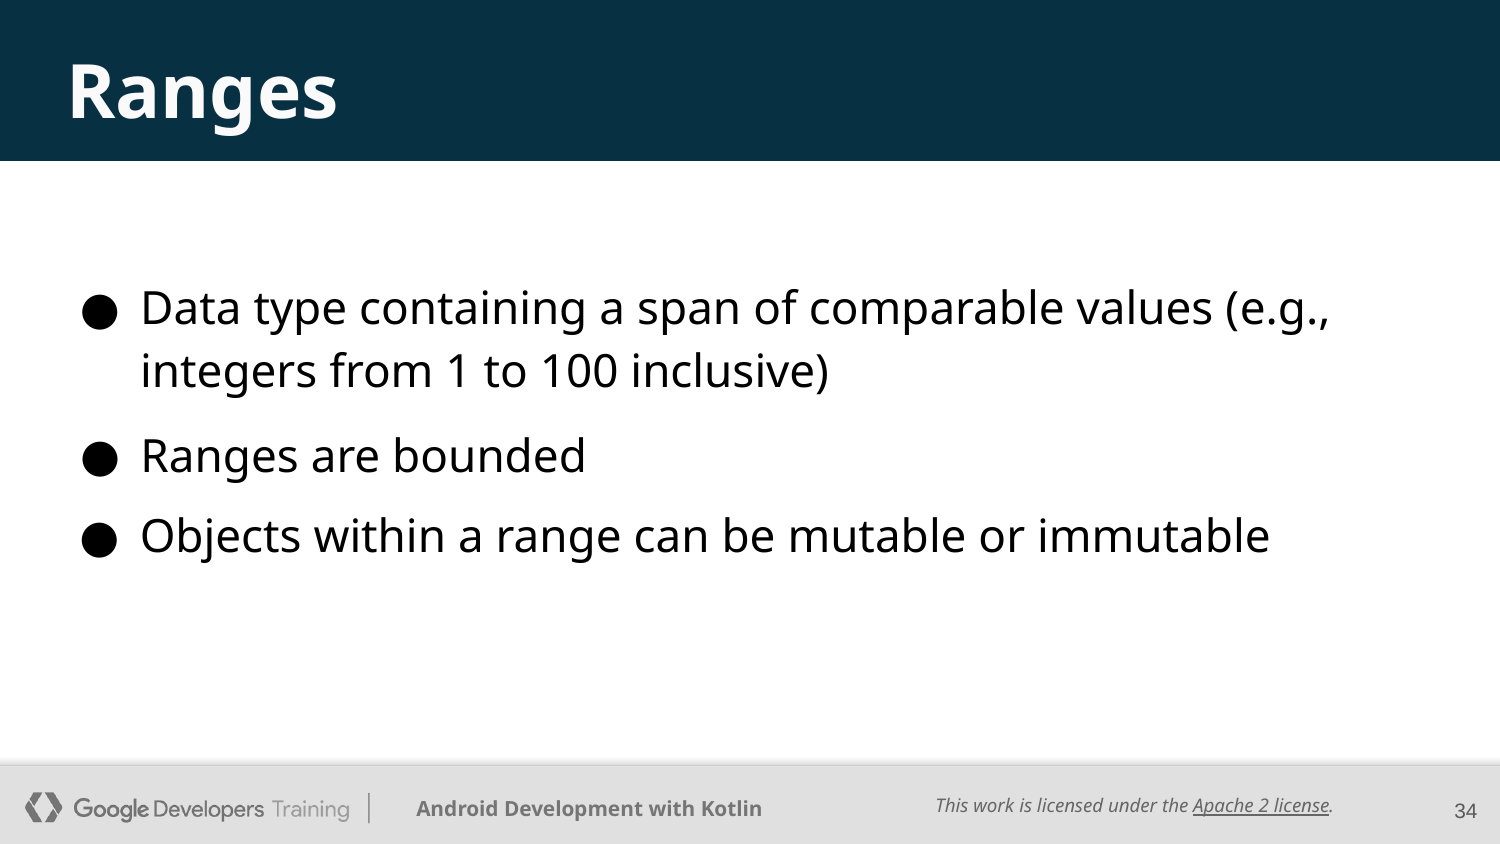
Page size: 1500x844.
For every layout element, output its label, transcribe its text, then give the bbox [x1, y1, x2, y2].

picture [0, 161, 1500, 844]
list Data type containing a span of comparable values (e.g., integers from 1 to 100 inclusive) [50, 255, 1448, 416]
text_box Objects within a range can be mutable or immutable [49, 492, 1327, 587]
slide_number ‹#› [1402, 777, 1493, 842]
text_box Ranges are bounded [50, 411, 1213, 492]
title Ranges [51, 28, 1449, 122]
